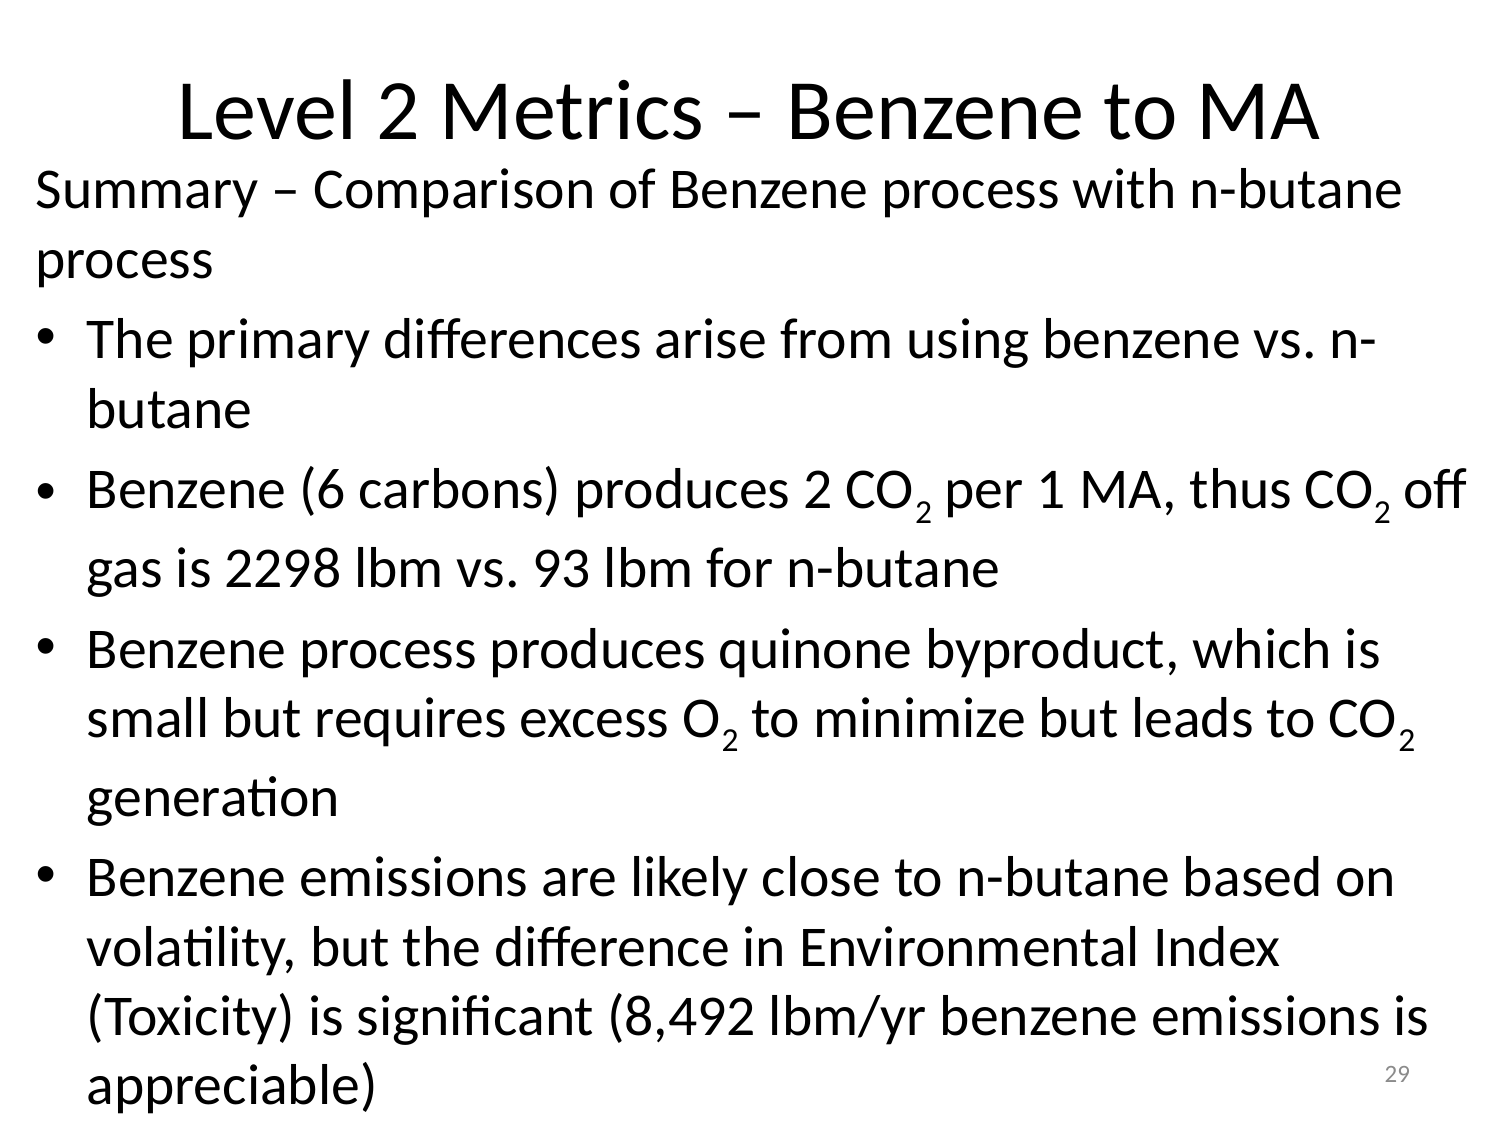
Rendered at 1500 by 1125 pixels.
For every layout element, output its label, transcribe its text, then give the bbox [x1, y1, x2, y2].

slide_number 29 [1074, 1042, 1425, 1103]
title Level 2 Metrics – Benzene to MA [75, 45, 1425, 143]
list Summary – Comparison of Benzene process with n-butane process The primary differences arise from using benzene vs. n-butane Benzene (6 carbons) produces 2 CO2 per 1 MA, thus CO2 off gas is 2298 lbm vs. 93 lbm for n-butane Benzene process produces quinone byproduct, which is small but requires excess O2 to minimize but leads to CO2 generation Benzene emissions are likely close to n-butane based on volatility, but the difference in Environmental Index (Toxicity) is significant (8,492 lbm/yr benzene emissions is appreciable) [20, 143, 1500, 1125]
